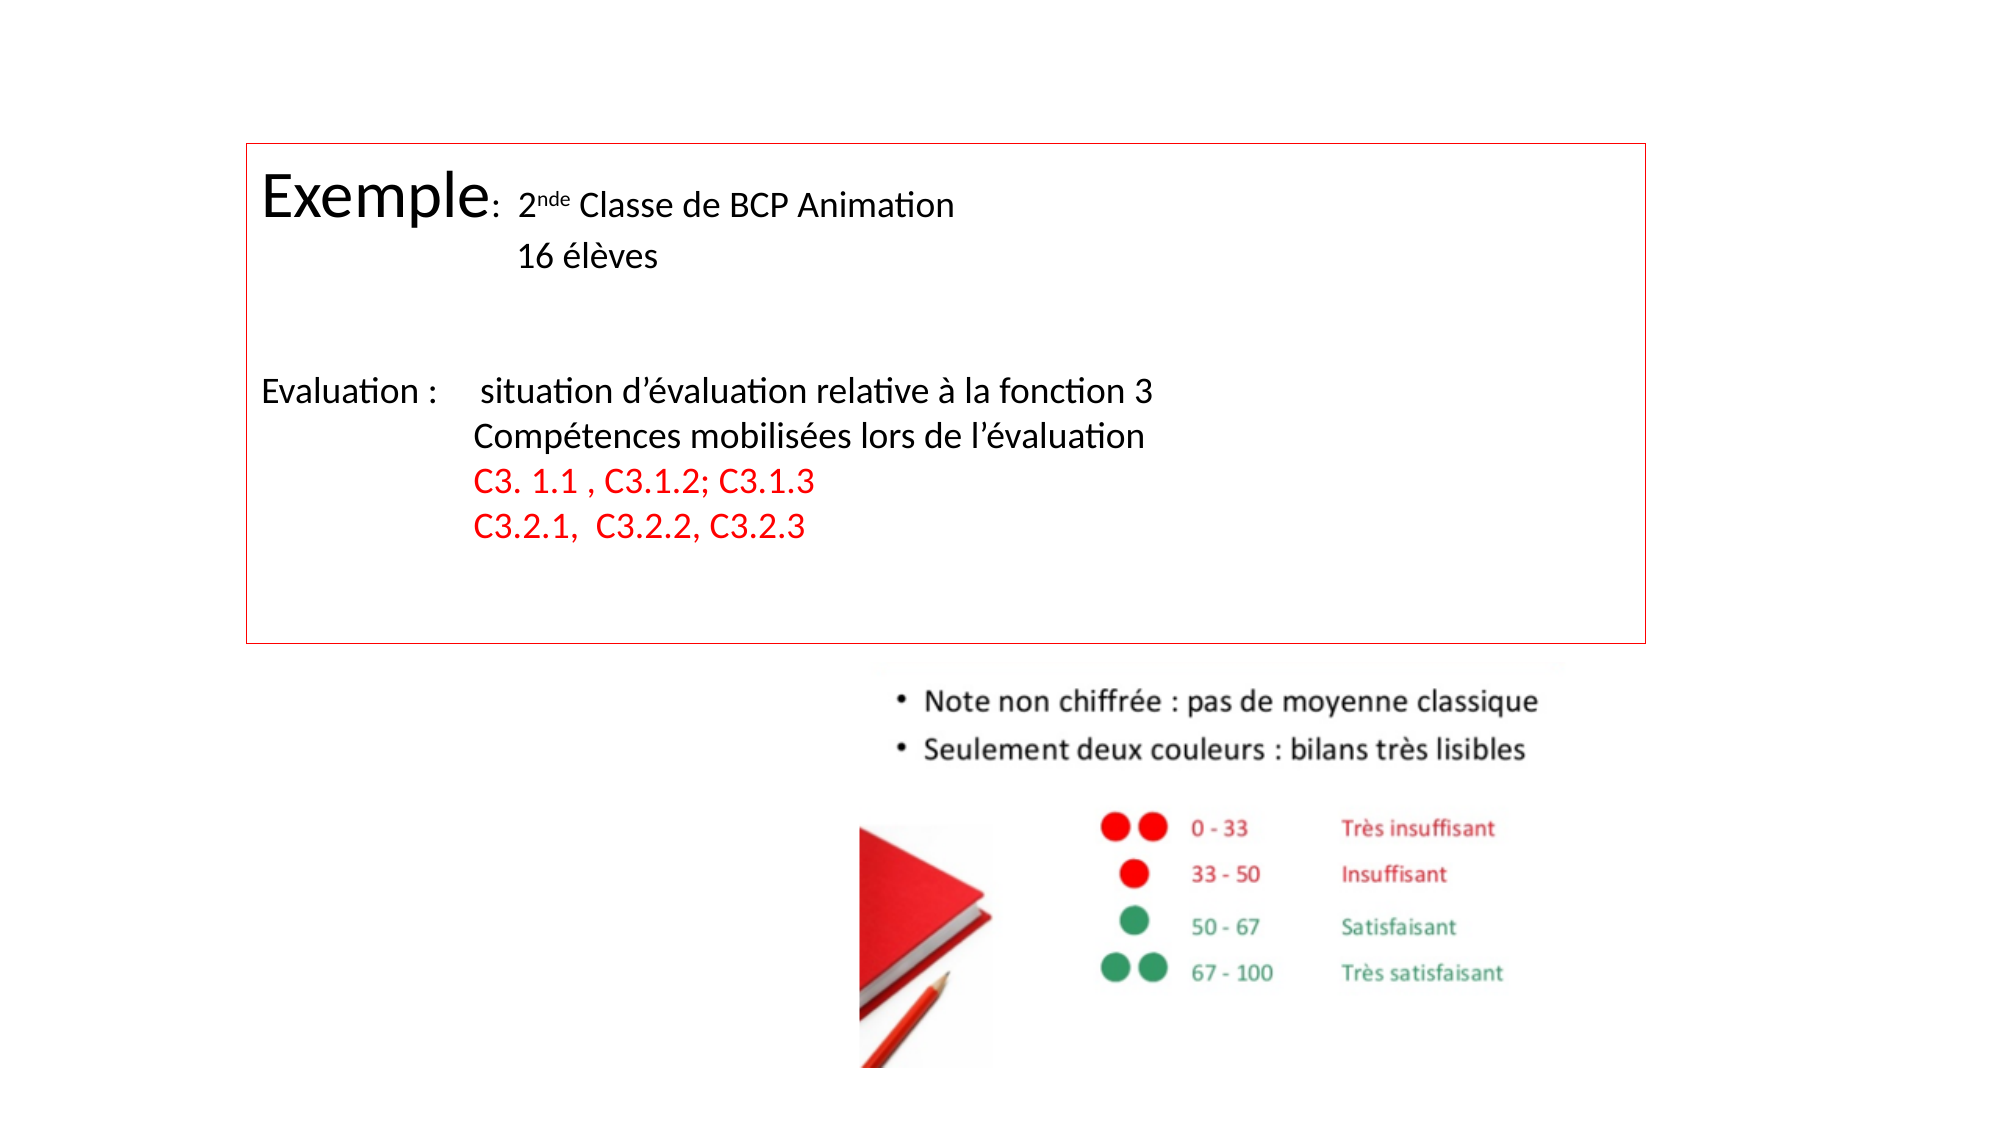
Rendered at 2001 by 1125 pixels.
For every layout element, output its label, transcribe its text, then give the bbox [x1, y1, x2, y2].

text_box Exemple: 2nde Classe de BCP Animation 16 élèves Evaluation : situation d’évaluation relative à la fonction 3 Compétences mobilisées lors de l’évaluation C3. 1.1 , C3.1.2; C3.1.3 C3.2.1, C3.2.2, C3.2.3 [246, 143, 1646, 644]
picture [780, 662, 1598, 1068]
